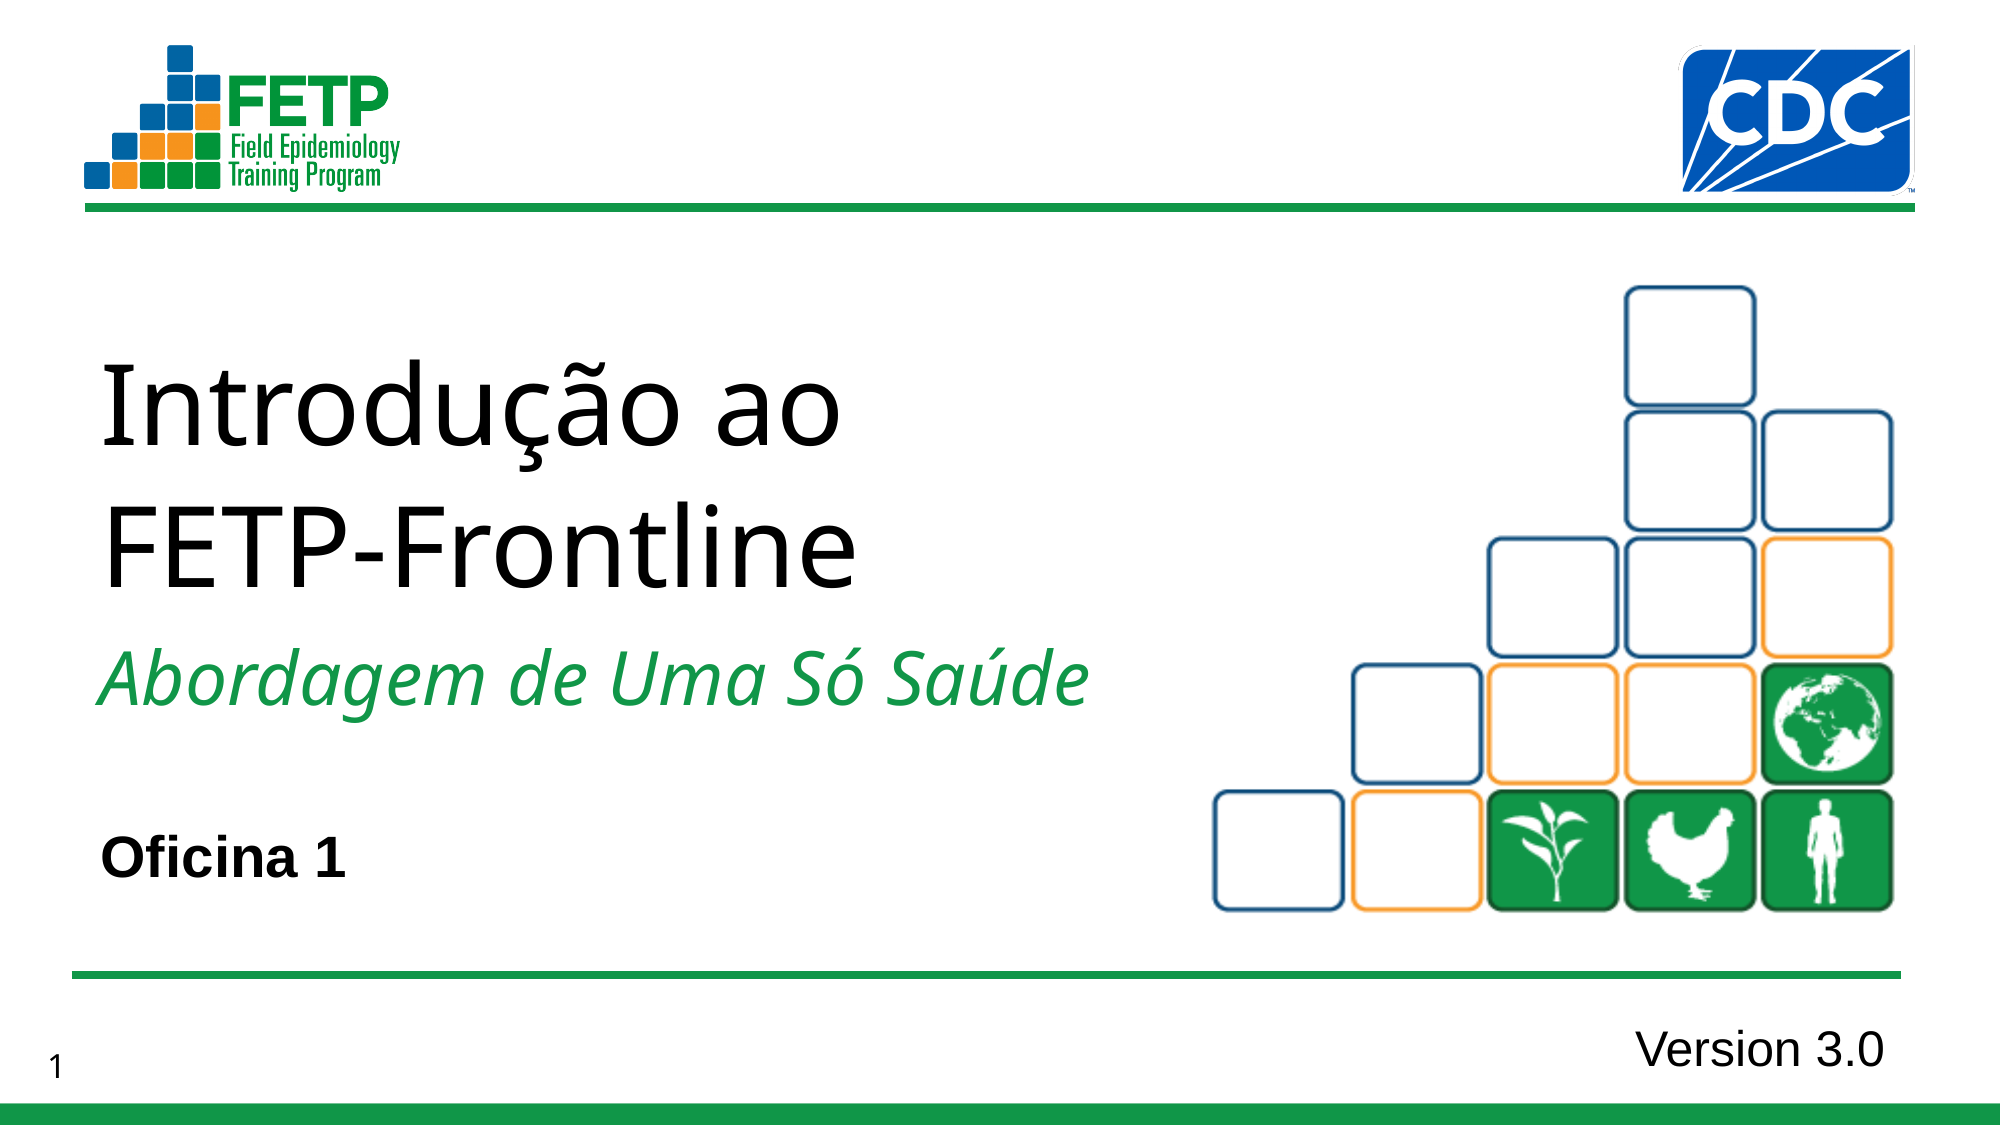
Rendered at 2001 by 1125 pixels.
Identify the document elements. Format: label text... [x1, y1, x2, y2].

list Oficina 1 [85, 812, 574, 898]
picture [1678, 45, 1915, 196]
picture [84, 45, 400, 192]
list Introdução ao FETP-Frontline [85, 340, 1334, 602]
picture [1186, 254, 1915, 928]
